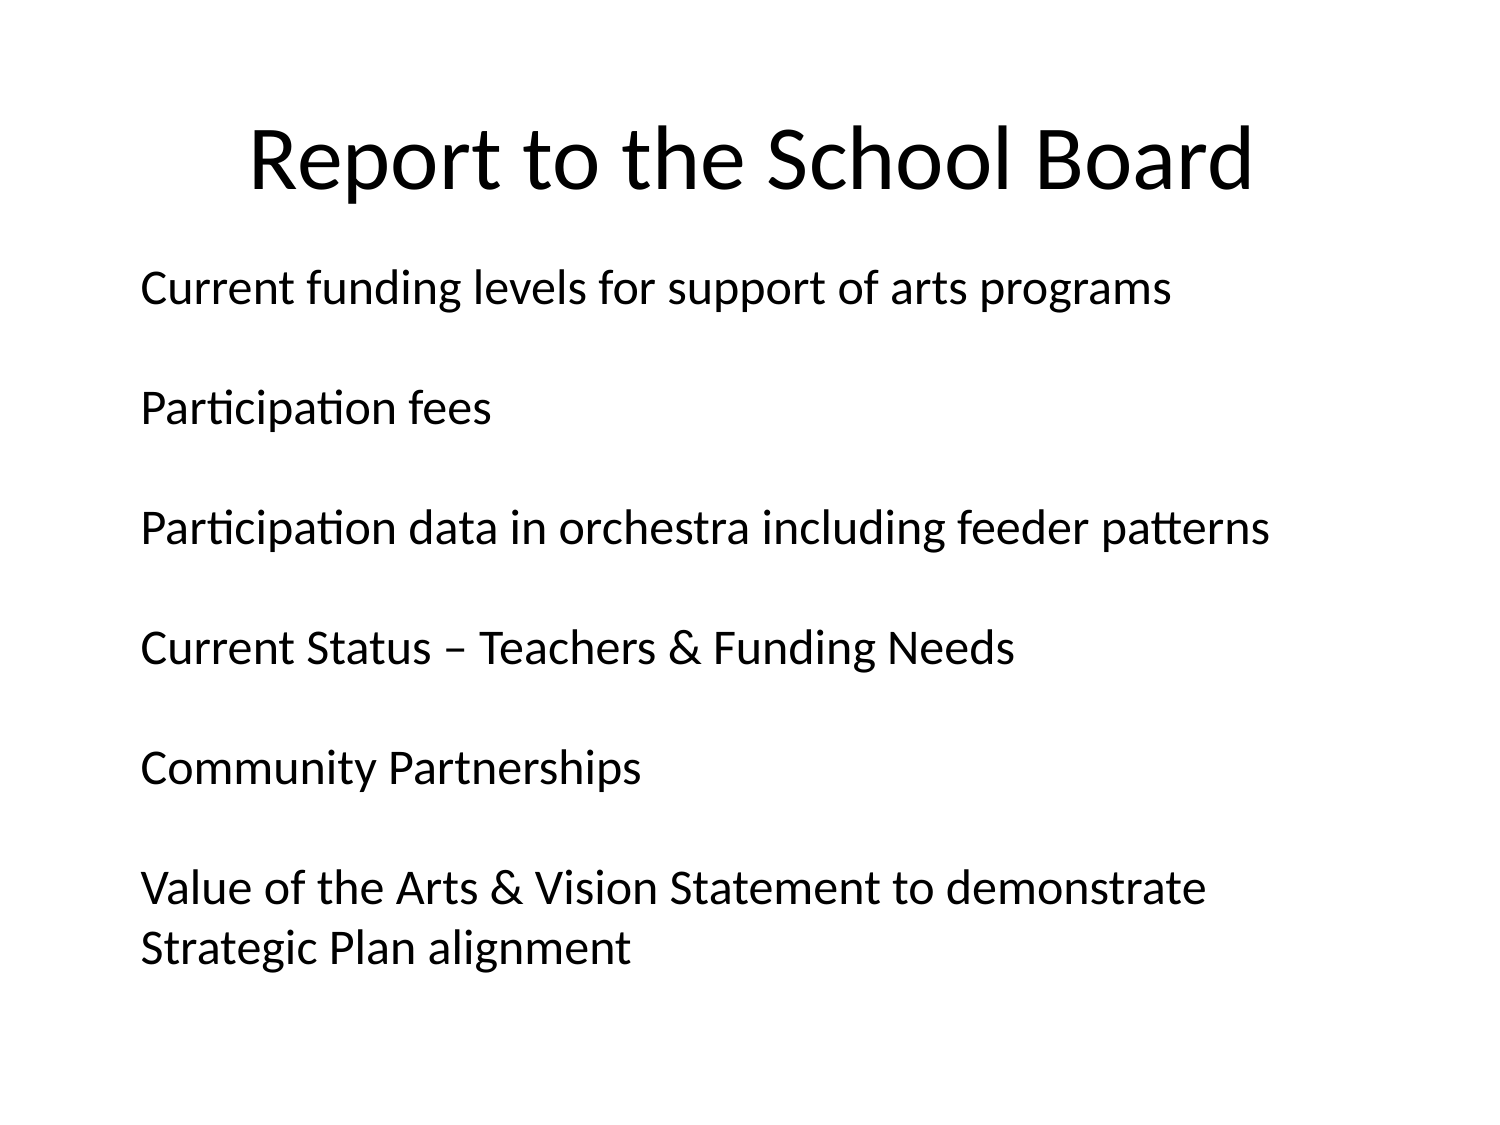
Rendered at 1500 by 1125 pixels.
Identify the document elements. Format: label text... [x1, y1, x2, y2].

text_box Current funding levels for support of arts programs Participation fees Participation data in orchestra including feeder patterns Current Status – Teachers & Funding Needs Community Partnerships Value of the Arts & Vision Statement to demonstrate Strategic Plan alignment [125, 246, 1359, 1042]
title Report to the School Board [78, 59, 1429, 247]
